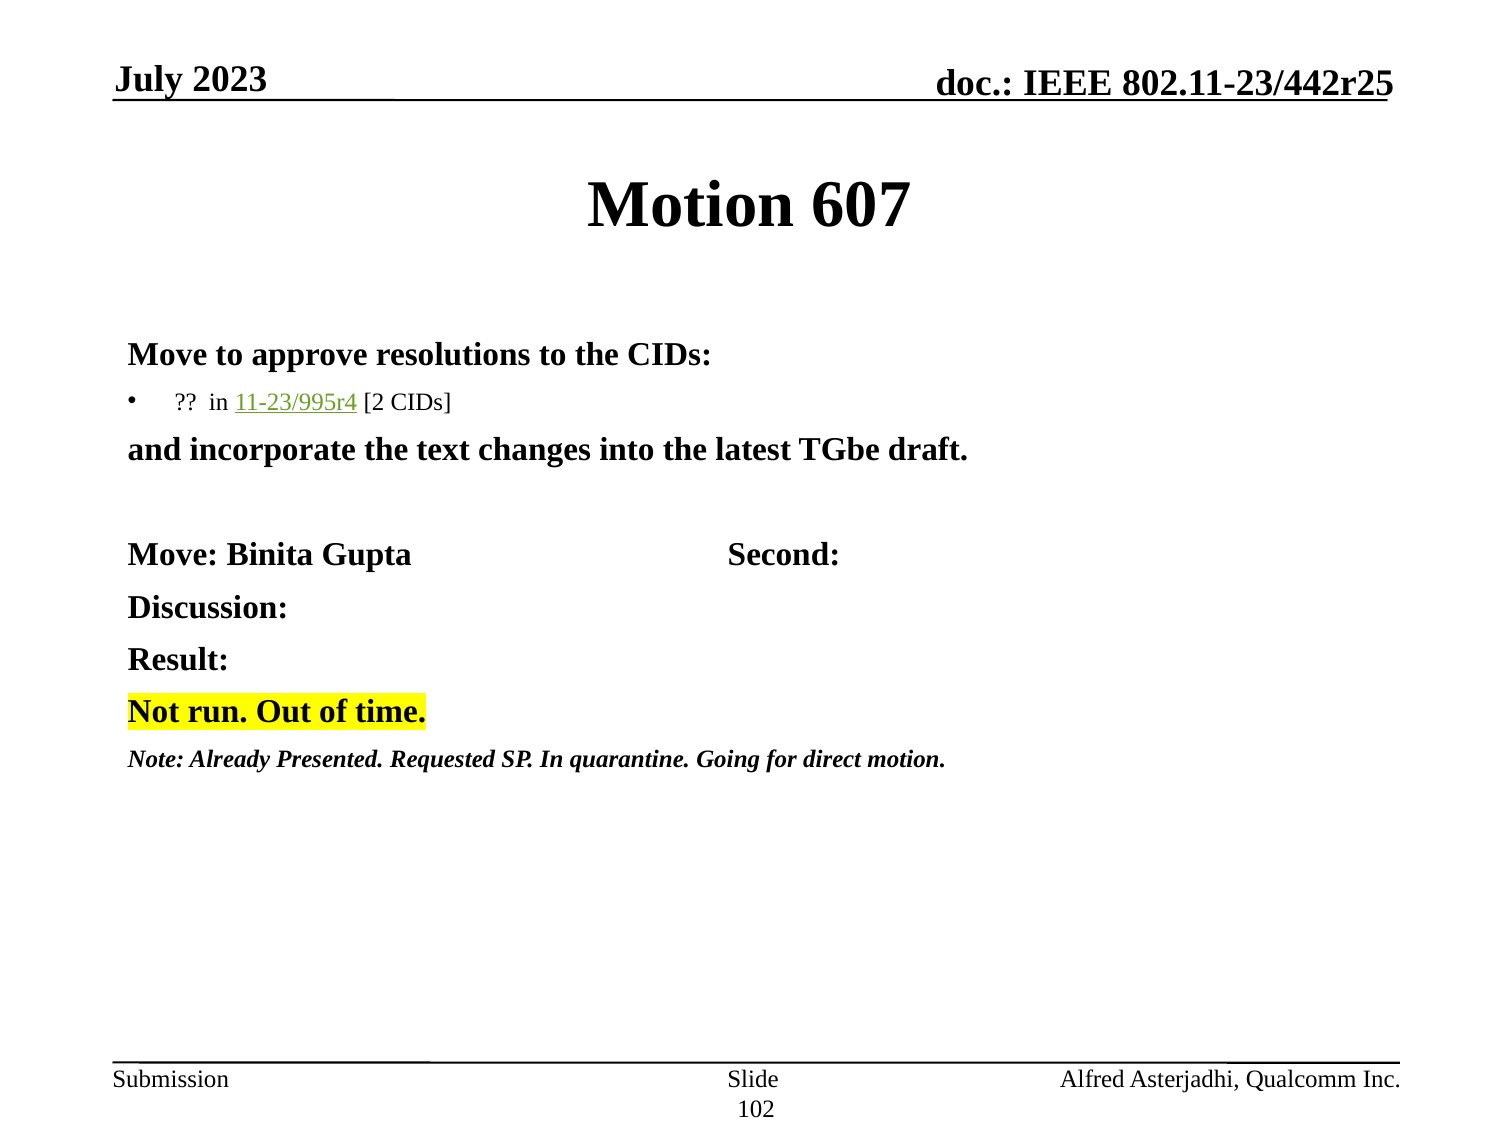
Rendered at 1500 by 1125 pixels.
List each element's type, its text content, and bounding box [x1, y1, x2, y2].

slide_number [114, 54, 423, 100]
slide_number Slide 102 [712, 1061, 800, 1123]
title Motion 607 [112, 112, 1388, 288]
footer Alfred Asterjadhi, Qualcomm Inc. [878, 1061, 1402, 1093]
list Move to approve resolutions to the CIDs: ?? in 11-23/995r4 [2 CIDs] and incorporate the text changes into the latest TGbe draft. Move: Binita Gupta Second: Discussion: Result: Not run. Out of time. Note: Already Presented. Requested SP. In quarantine. Going for direct motion. [112, 324, 1388, 1063]
